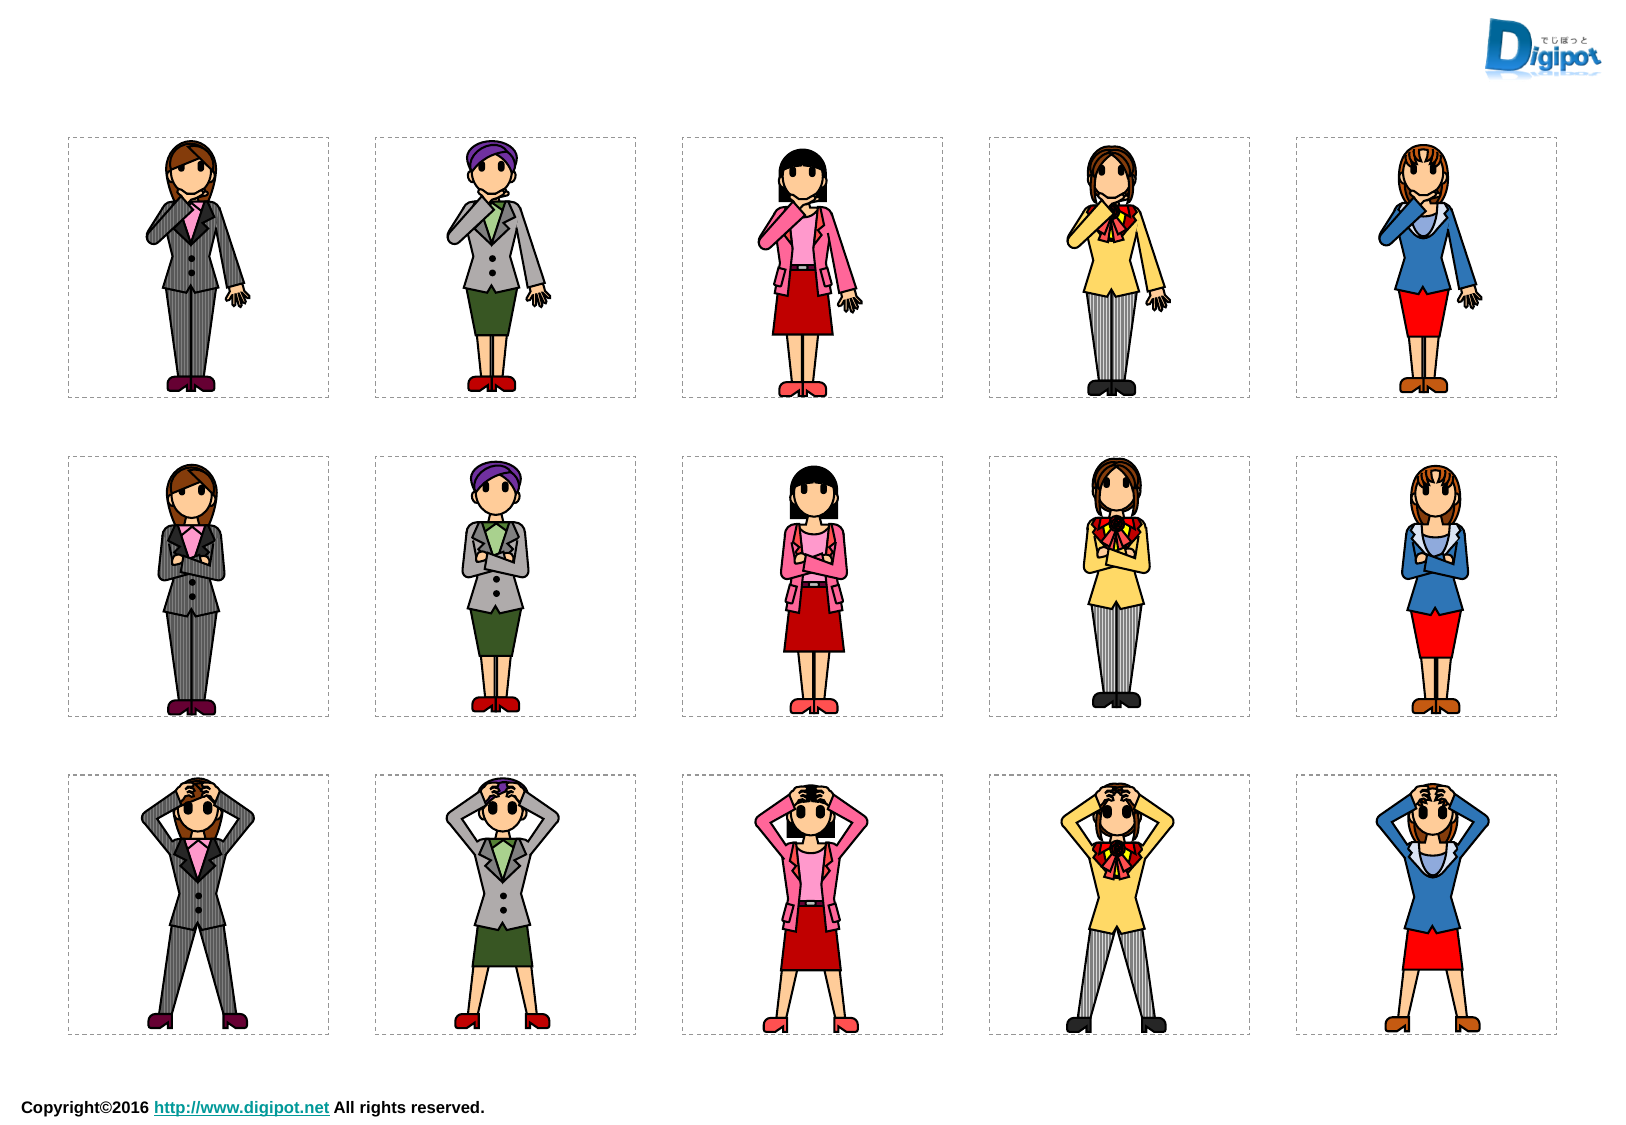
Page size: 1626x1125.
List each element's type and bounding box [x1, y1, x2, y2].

picture [1485, 18, 1602, 82]
text_box [1395, 465, 1475, 714]
text_box [1380, 783, 1485, 1032]
text_box [774, 466, 854, 714]
text_box [450, 778, 555, 1029]
text_box [152, 464, 231, 715]
text_box [452, 140, 550, 391]
text_box [145, 778, 250, 1029]
text_box [763, 149, 862, 397]
text_box [456, 461, 535, 712]
text_box [151, 140, 249, 391]
text_box [1065, 780, 1170, 1033]
text_box [759, 785, 864, 1033]
text_box [1384, 144, 1482, 393]
text_box [1072, 143, 1170, 395]
text_box [1077, 455, 1156, 708]
